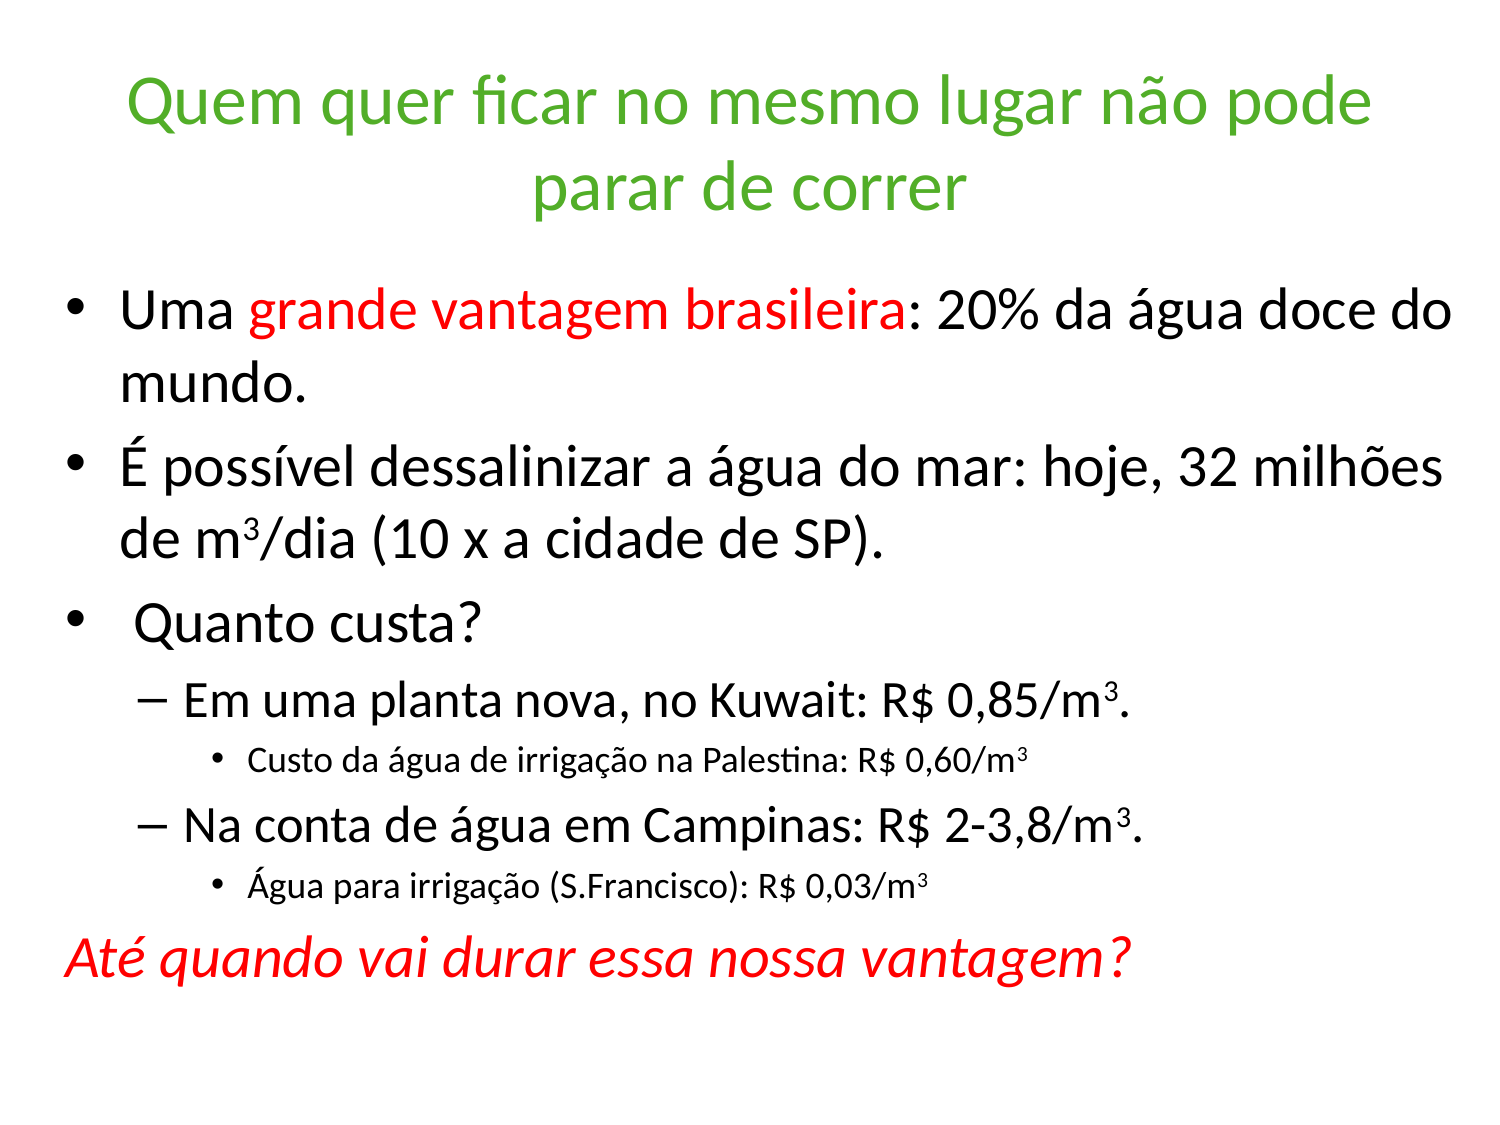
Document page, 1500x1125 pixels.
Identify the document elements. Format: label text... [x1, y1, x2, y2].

title Quem quer ficar no mesmo lugar não pode parar de correr [75, 45, 1425, 233]
list Uma grande vantagem brasileira: 20% da água doce do mundo. É possível dessalinizar a água do mar: hoje, 32 milhões de m3/dia (10 x a cidade de SP). Quanto custa? Em uma planta nova, no Kuwait: R$ 0,85/m3. Custo da água de irrigação na Palestina: R$ 0,60/m3 Na conta de água em Campinas: R$ 2-3,8/m3. Água para irrigação (S.Francisco): R$ 0,03/m3 Até quando vai durar essa nossa vantagem? [50, 262, 1475, 1005]
